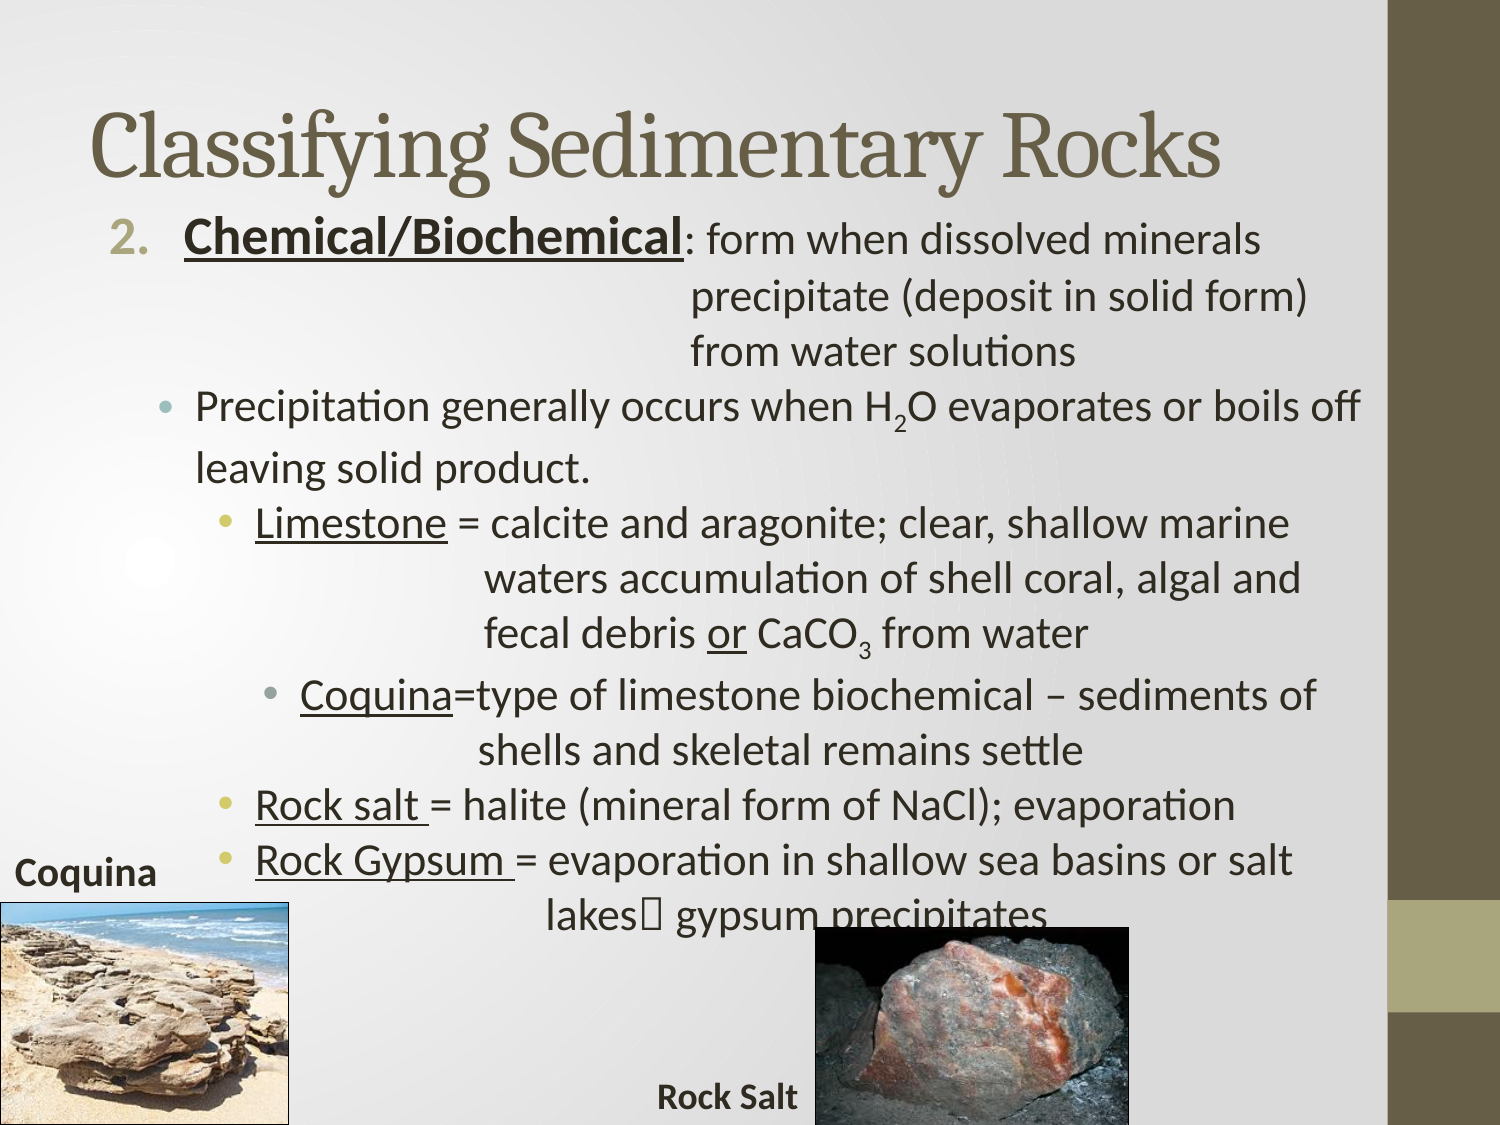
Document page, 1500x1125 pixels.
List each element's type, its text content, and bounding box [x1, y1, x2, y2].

title Classifying Sedimentary Rocks [75, 45, 1325, 193]
picture [0, 902, 290, 1125]
text_box Coquina [0, 837, 212, 898]
picture [814, 927, 1129, 1125]
text_box Rock Salt [642, 1064, 811, 1125]
list Chemical/Biochemical: form when dissolved minerals precipitate (deposit in solid form) from water solutions Precipitation generally occurs when H2O evaporates or boils off leaving solid product. Limestone = calcite and aragonite; clear, shallow marine waters accumulation of shell coral, algal and fecal debris or CaCO3 from water Coquina=type of limestone biochemical – sediments of shells and skeletal remains settle Rock salt = halite (mineral form of NaCl); evaporation Rock Gypsum = evaporation in shallow sea basins or salt lakes gypsum precipitates [75, 193, 1393, 1056]
